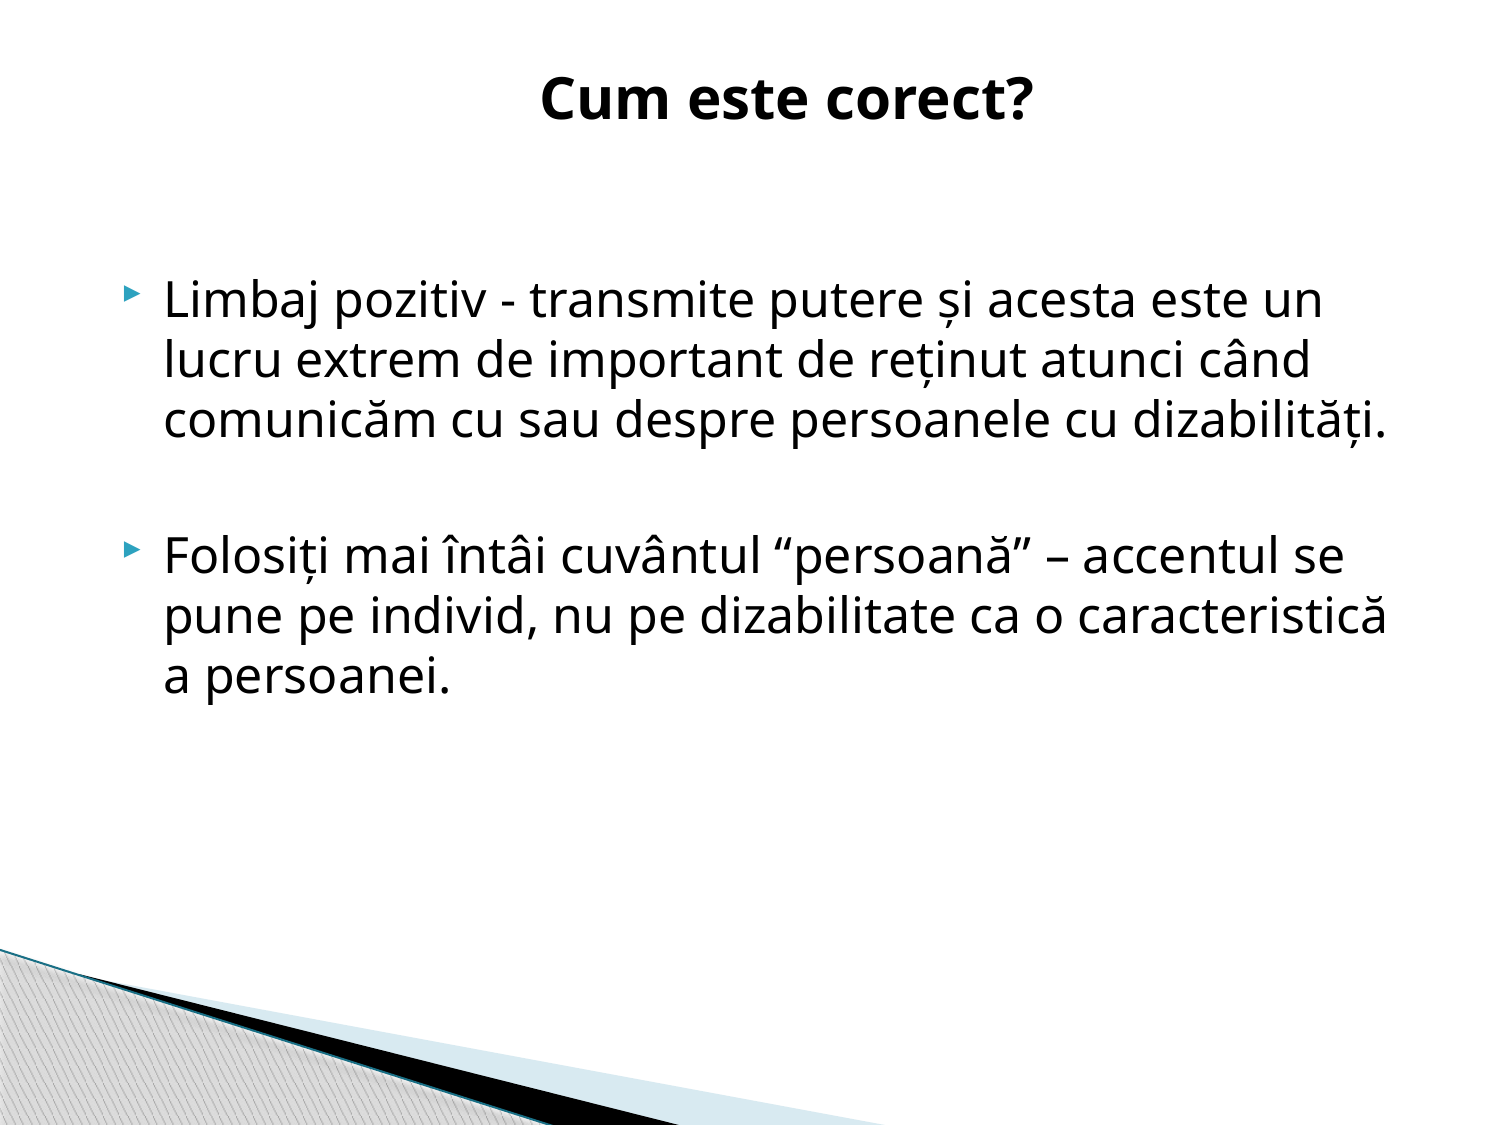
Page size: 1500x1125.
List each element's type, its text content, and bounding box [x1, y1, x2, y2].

title Cum este corect? [112, 19, 1463, 173]
list Limbaj pozitiv - transmite putere și acesta este un lucru extrem de important de reținut atunci când comunicăm cu sau despre persoanele cu dizabilități. Folosiţi mai întâi cuvântul “persoană” – accentul se pune pe individ, nu pe dizabilitate ca o caracteristică a persoanei. [88, 196, 1439, 939]
